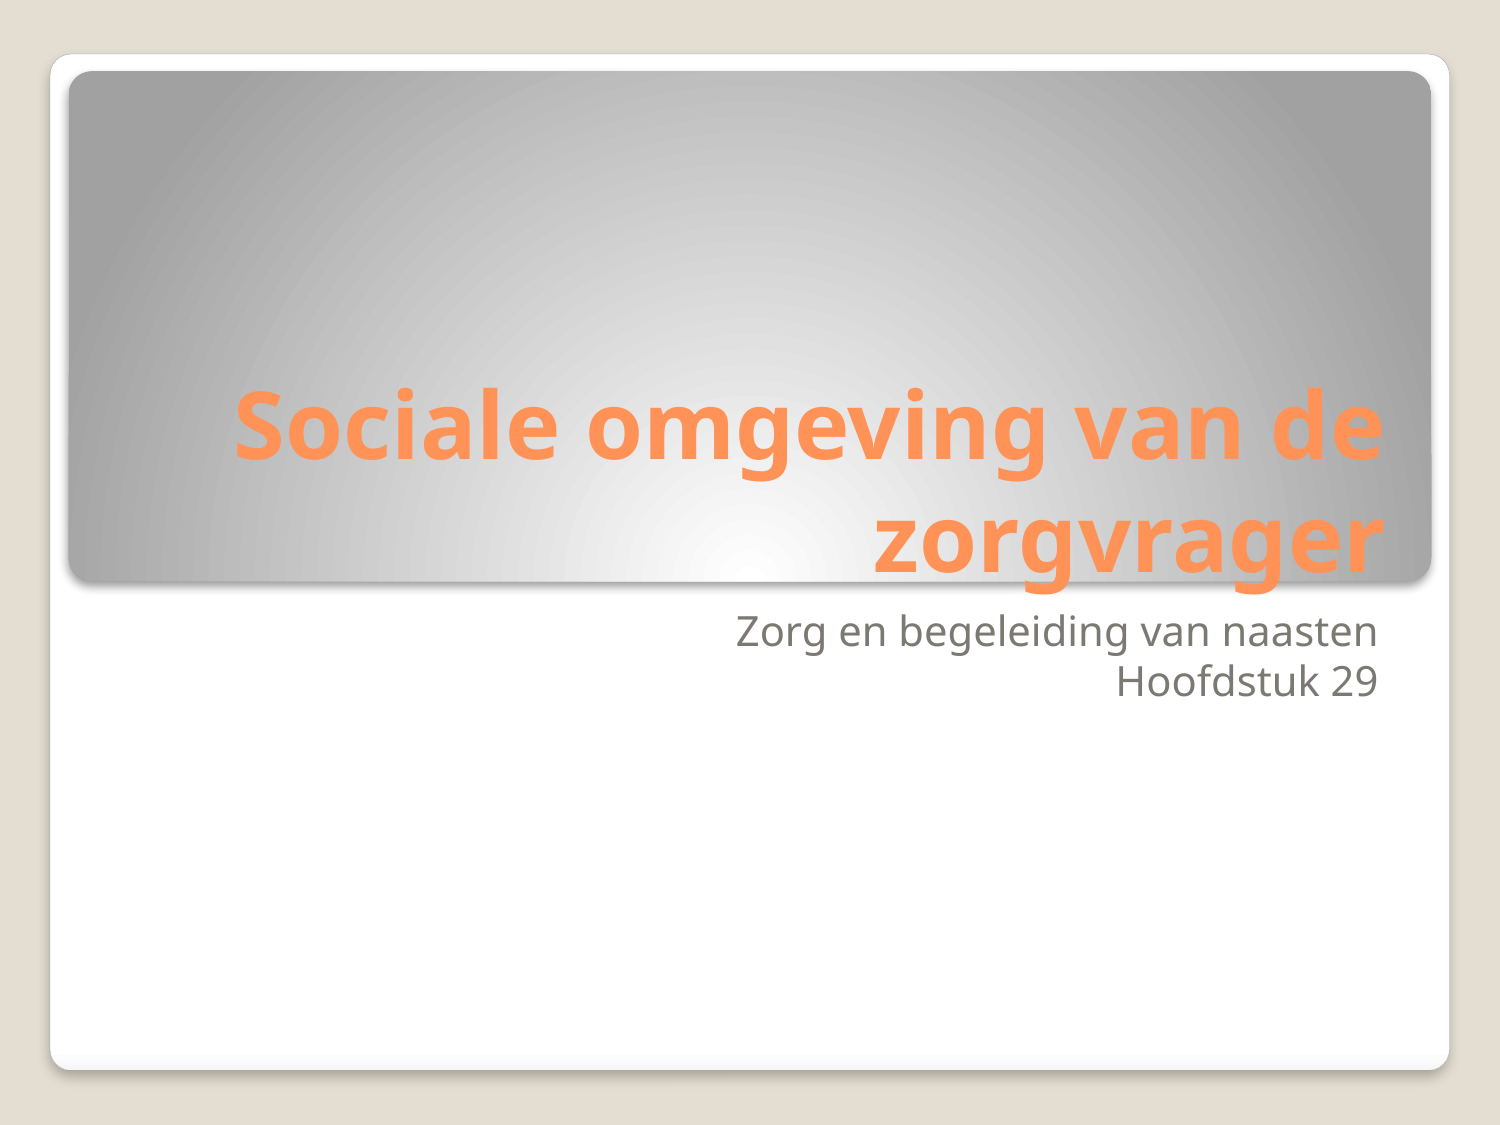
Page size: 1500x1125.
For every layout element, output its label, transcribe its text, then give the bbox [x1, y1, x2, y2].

subtitle Zorg en begeleiding van naasten Hoofdstuk 29 [118, 604, 1394, 755]
title Sociale omgeving van de zorgvrager [118, 298, 1394, 599]
